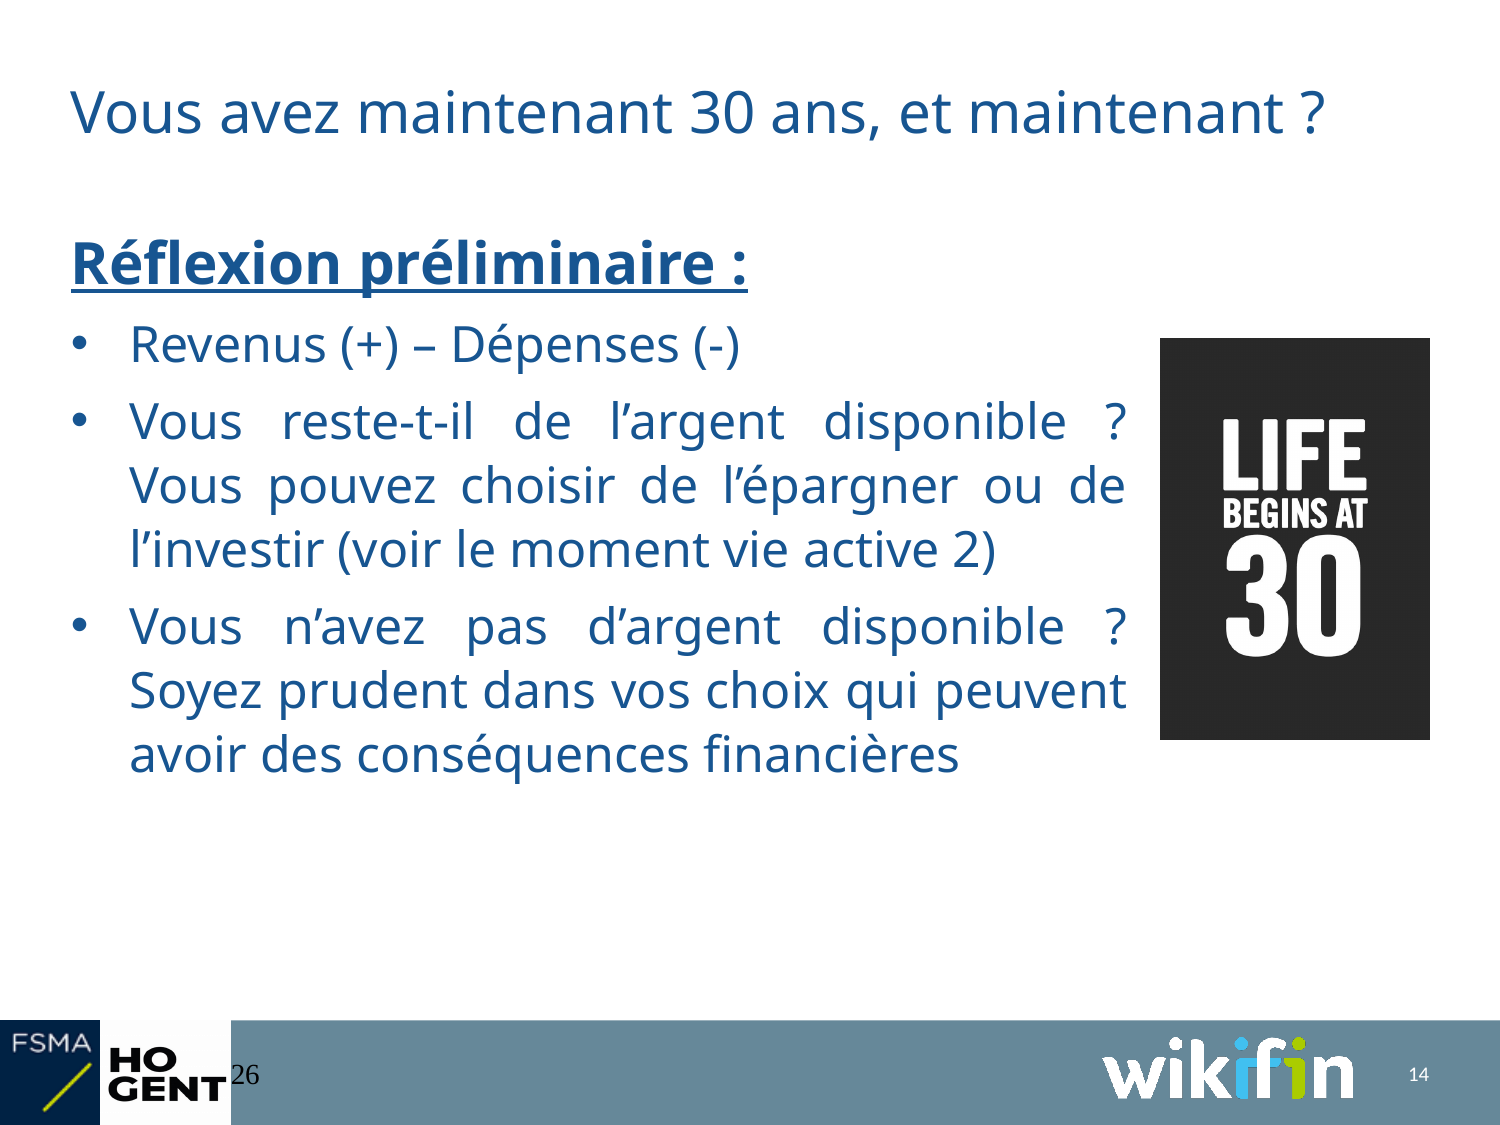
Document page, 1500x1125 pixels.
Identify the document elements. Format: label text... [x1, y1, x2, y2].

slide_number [231, 1020, 396, 1125]
list Réflexion préliminaire : Revenus (+) – Dépenses (-) Vous reste-t-il de l’argent disponible ? Vous pouvez choisir de l’épargner ou de l’investir (voir le moment vie active 2) Vous n’avez pas d’argent disponible ? Soyez prudent dans vos choix qui peuvent avoir des conséquences financières [70, 231, 1128, 1012]
picture [1102, 1037, 1353, 1099]
picture [0, 1020, 231, 1125]
picture [1160, 337, 1430, 740]
title Vous avez maintenant 30 ans, et maintenant ? [70, 78, 1447, 220]
slide_number 14 [1355, 1020, 1430, 1125]
